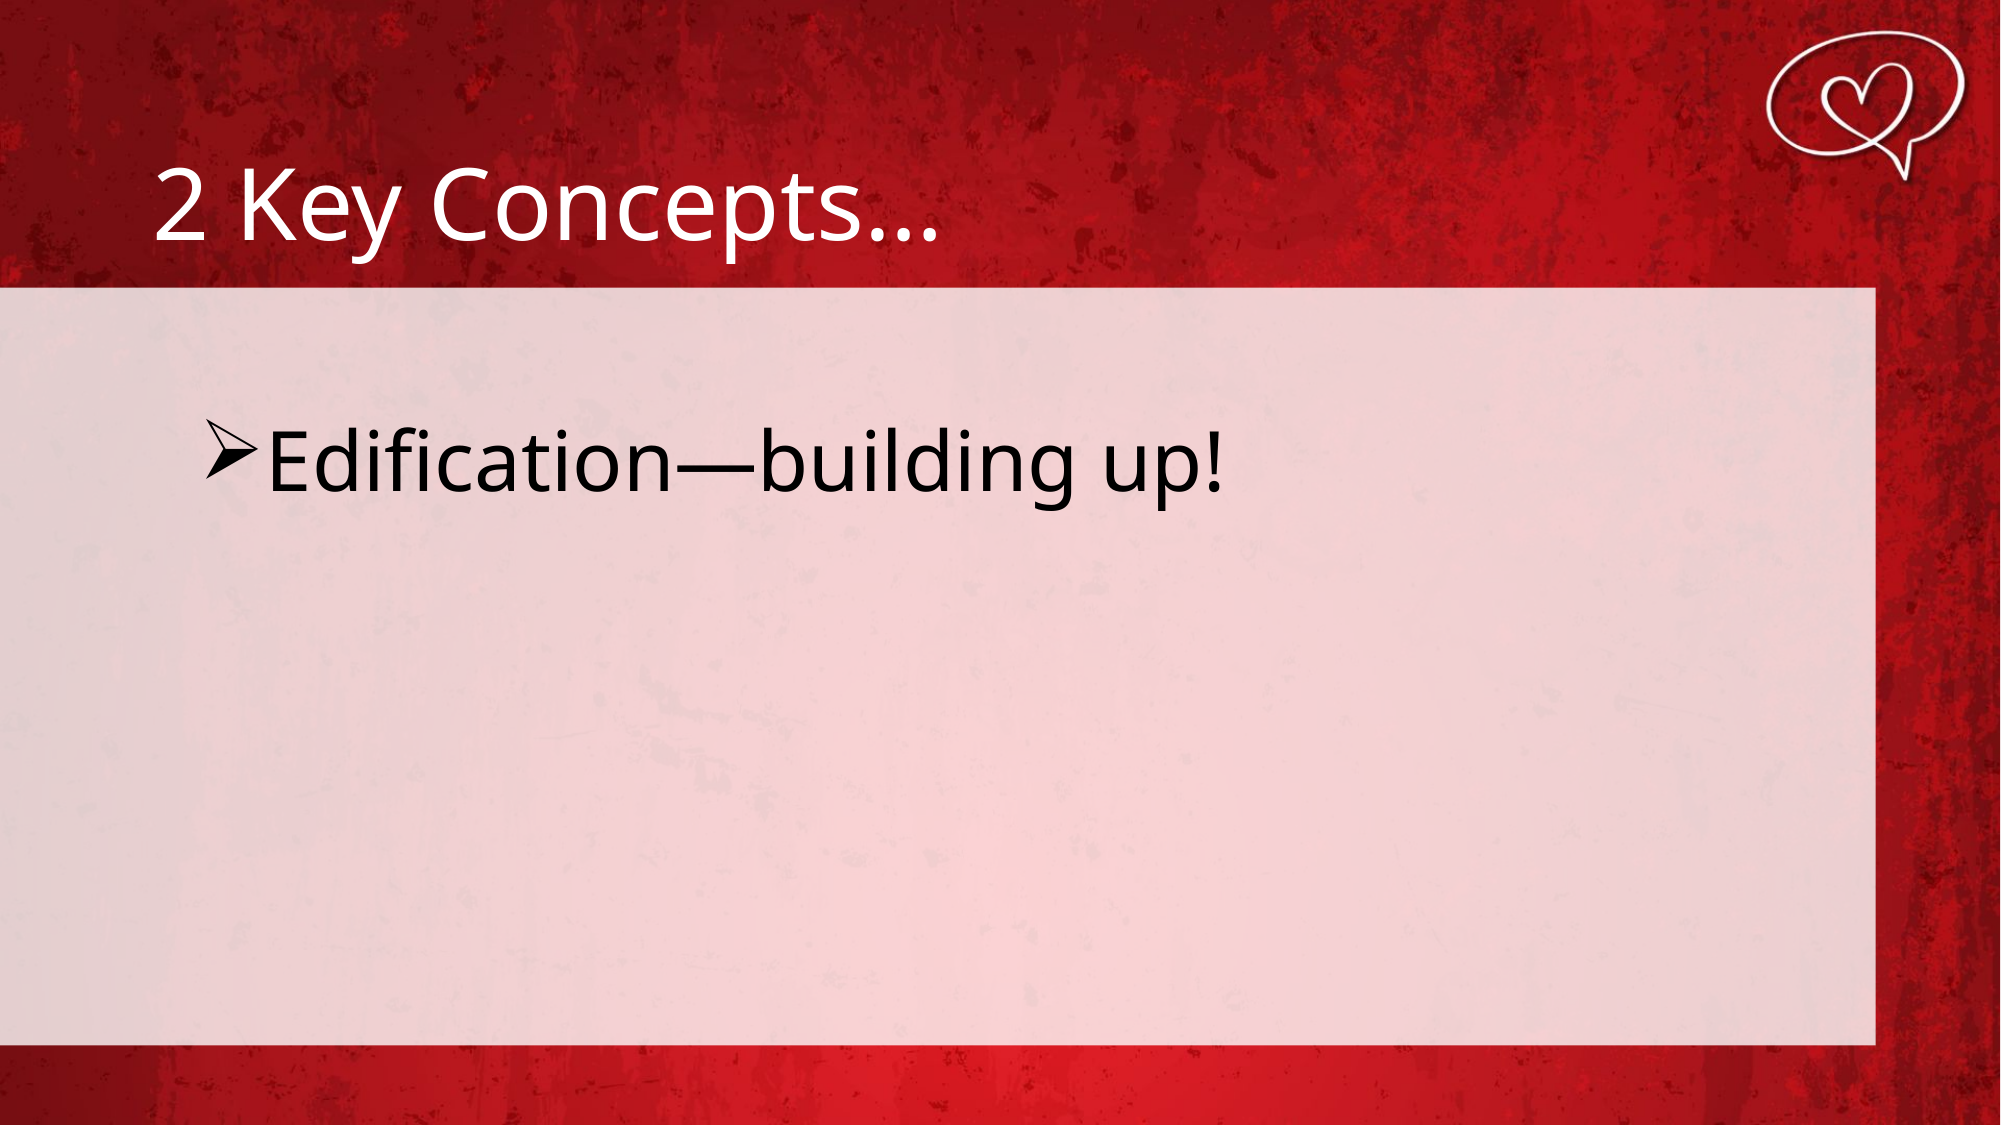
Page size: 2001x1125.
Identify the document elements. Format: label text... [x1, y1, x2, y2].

list Edification—building up! [184, 299, 1842, 630]
title 2 Key Concepts… [137, 59, 1863, 271]
picture [0, 0, 2001, 1125]
